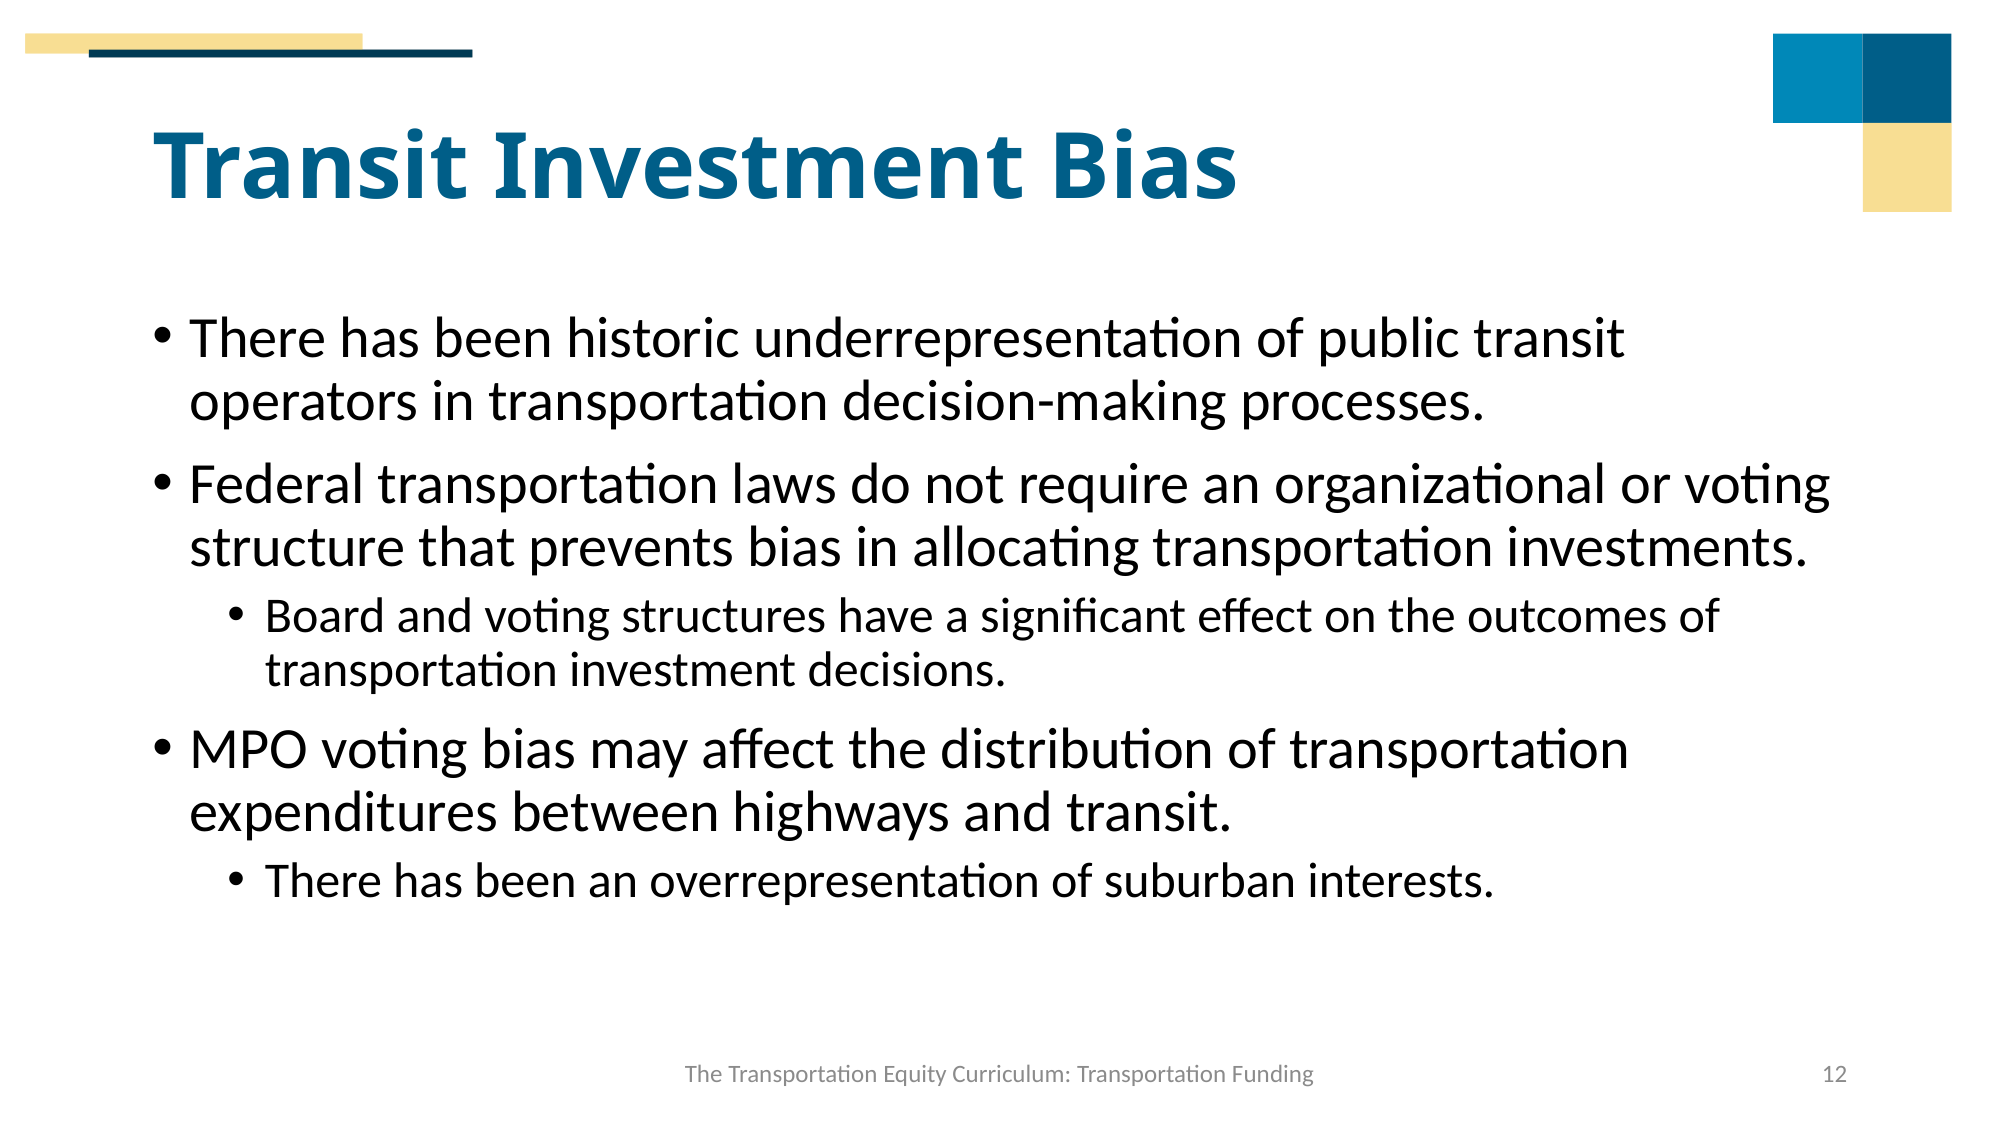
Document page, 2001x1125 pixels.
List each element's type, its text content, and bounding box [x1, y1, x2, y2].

slide_number 12 [1412, 1042, 1863, 1103]
list There has been historic underrepresentation of public transit operators in transportation decision-making processes. Federal transportation laws do not require an organizational or voting structure that prevents bias in allocating transportation investments. Board and voting structures have a significant effect on the outcomes of transportation investment decisions. MPO voting bias may affect the distribution of transportation expenditures between highways and transit. There has been an overrepresentation of suburban interests. [137, 299, 1863, 1014]
footer The Transportation Equity Curriculum: Transportation Funding [662, 1042, 1338, 1103]
title Transit Investment Bias [137, 59, 1863, 278]
